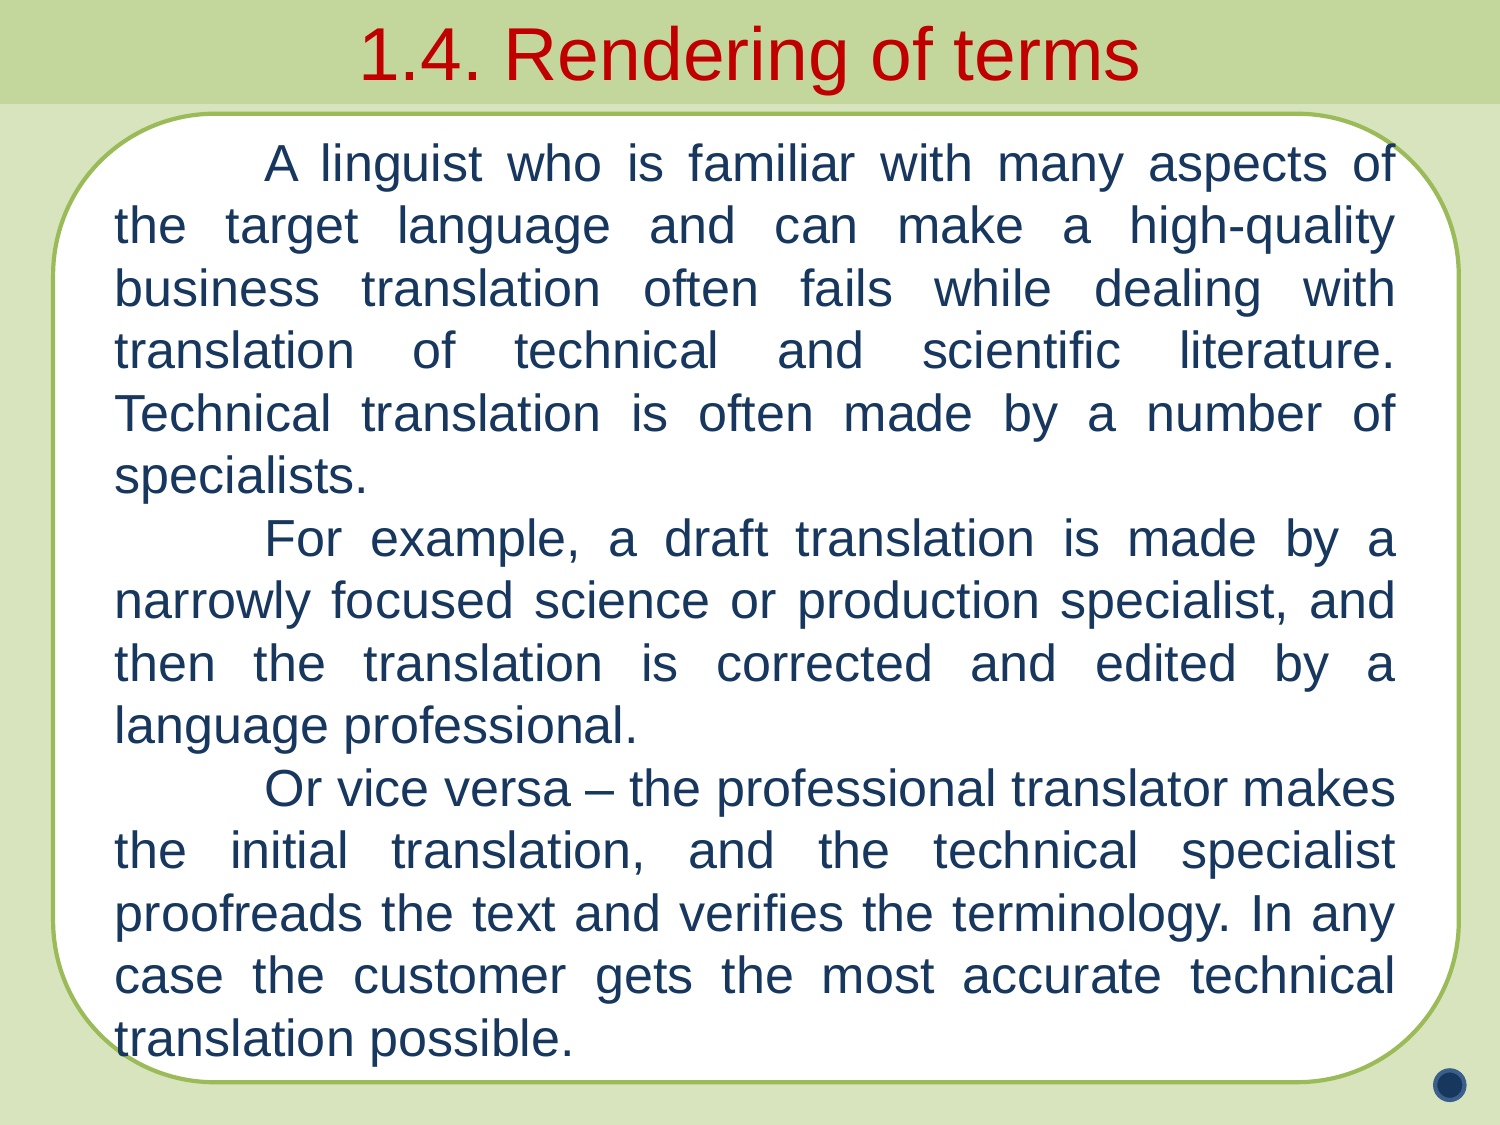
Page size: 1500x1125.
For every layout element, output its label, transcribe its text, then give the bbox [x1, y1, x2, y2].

text_box A linguist who is familiar with many aspects of the target language and can make a high-quality business translation often fails while dealing with translation of technical and scientific literature. Technical translation is often made by a number of specialists. For example, a draft translation is made by a narrowly focused science or production specialist, and then the translation is corrected and edited by a language professional. Or vice versa – the professional translator makes the initial translation, and the technical specialist proofreads the text and verifies the terminology. In any case the customer gets the most accurate technical translation possible. [50, 111, 1461, 1085]
text_box 1.4. Rendering of terms [0, 0, 1500, 104]
text_box [1433, 1068, 1467, 1103]
